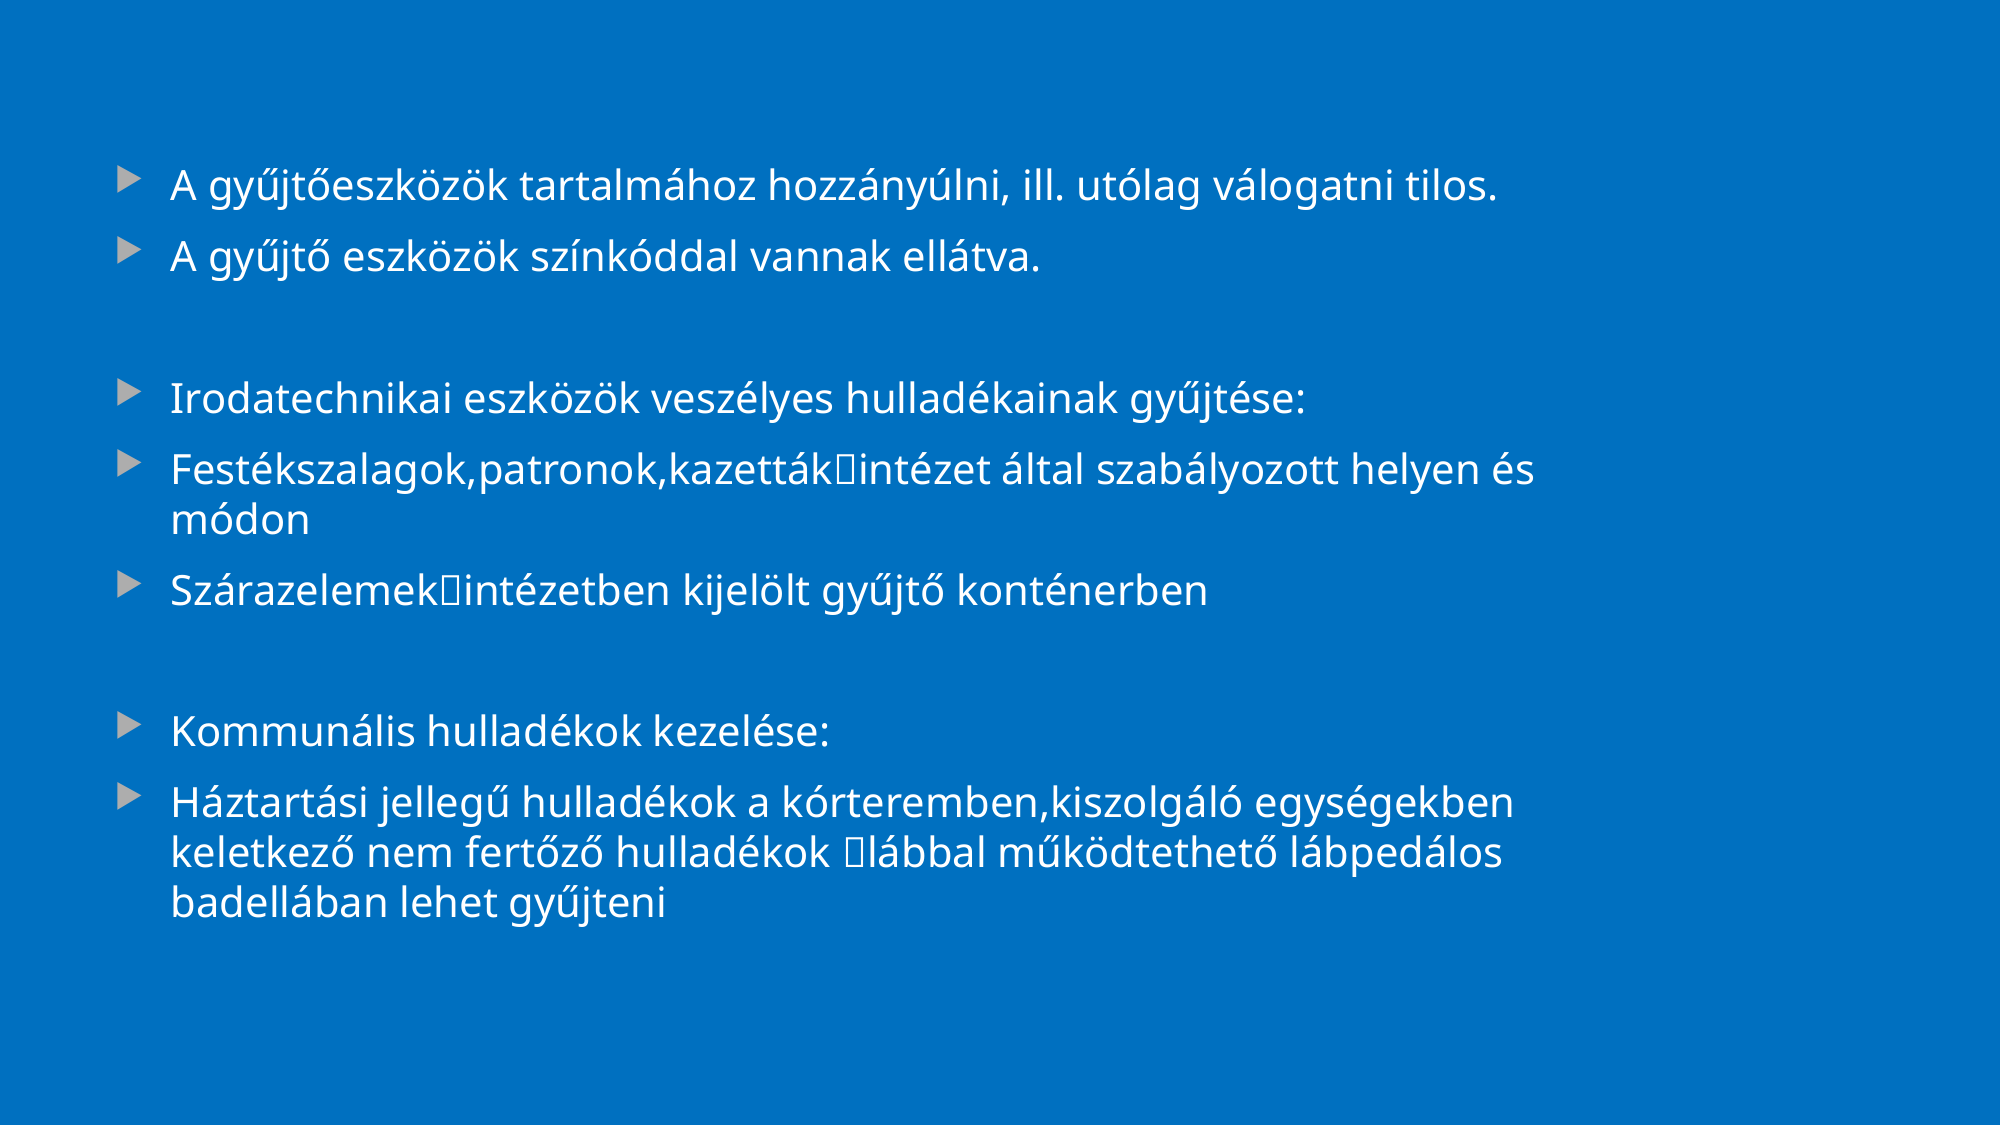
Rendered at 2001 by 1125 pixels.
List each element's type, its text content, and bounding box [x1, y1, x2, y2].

list A gyűjtőeszközök tartalmához hozzányúlni, ill. utólag válogatni tilos. A gyűjtő eszközök színkóddal vannak ellátva. Irodatechnikai eszközök veszélyes hulladékainak gyűjtése: Festékszalagok,patronok,kazettákintézet által szabályozott helyen és módon Szárazelemekintézetben kijelölt gyűjtő konténerben Kommunális hulladékok kezelése: Háztartási jellegű hulladékok a kórteremben,kiszolgáló egységekben keletkező nem fertőző hulladékok lábbal működtethető lábpedálos badellában lehet gyűjteni [99, 151, 1567, 840]
